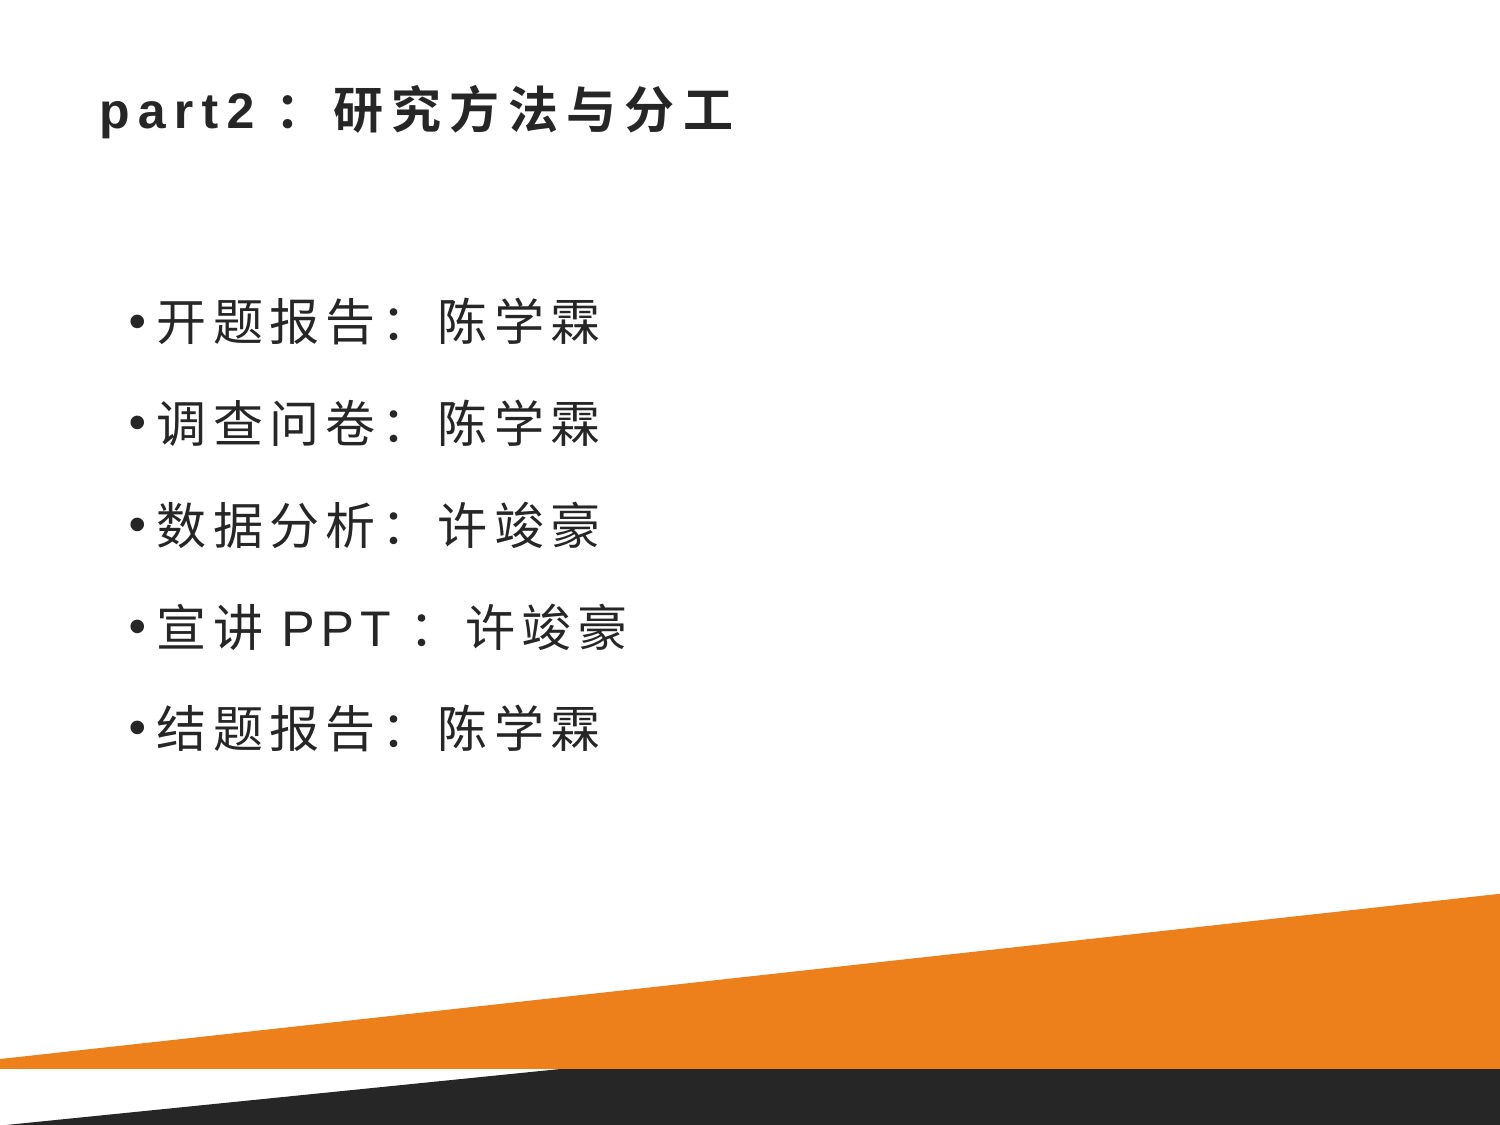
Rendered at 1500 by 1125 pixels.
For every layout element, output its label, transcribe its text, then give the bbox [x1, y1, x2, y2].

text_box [0, 893, 1500, 1125]
list 开题报告：陈学霖 调查问卷：陈学霖 数据分析：许竣豪 宣讲PPT：许竣豪 结题报告：陈学霖 [112, 290, 1448, 893]
title part2：研究方法与分工 [82, 72, 1418, 146]
